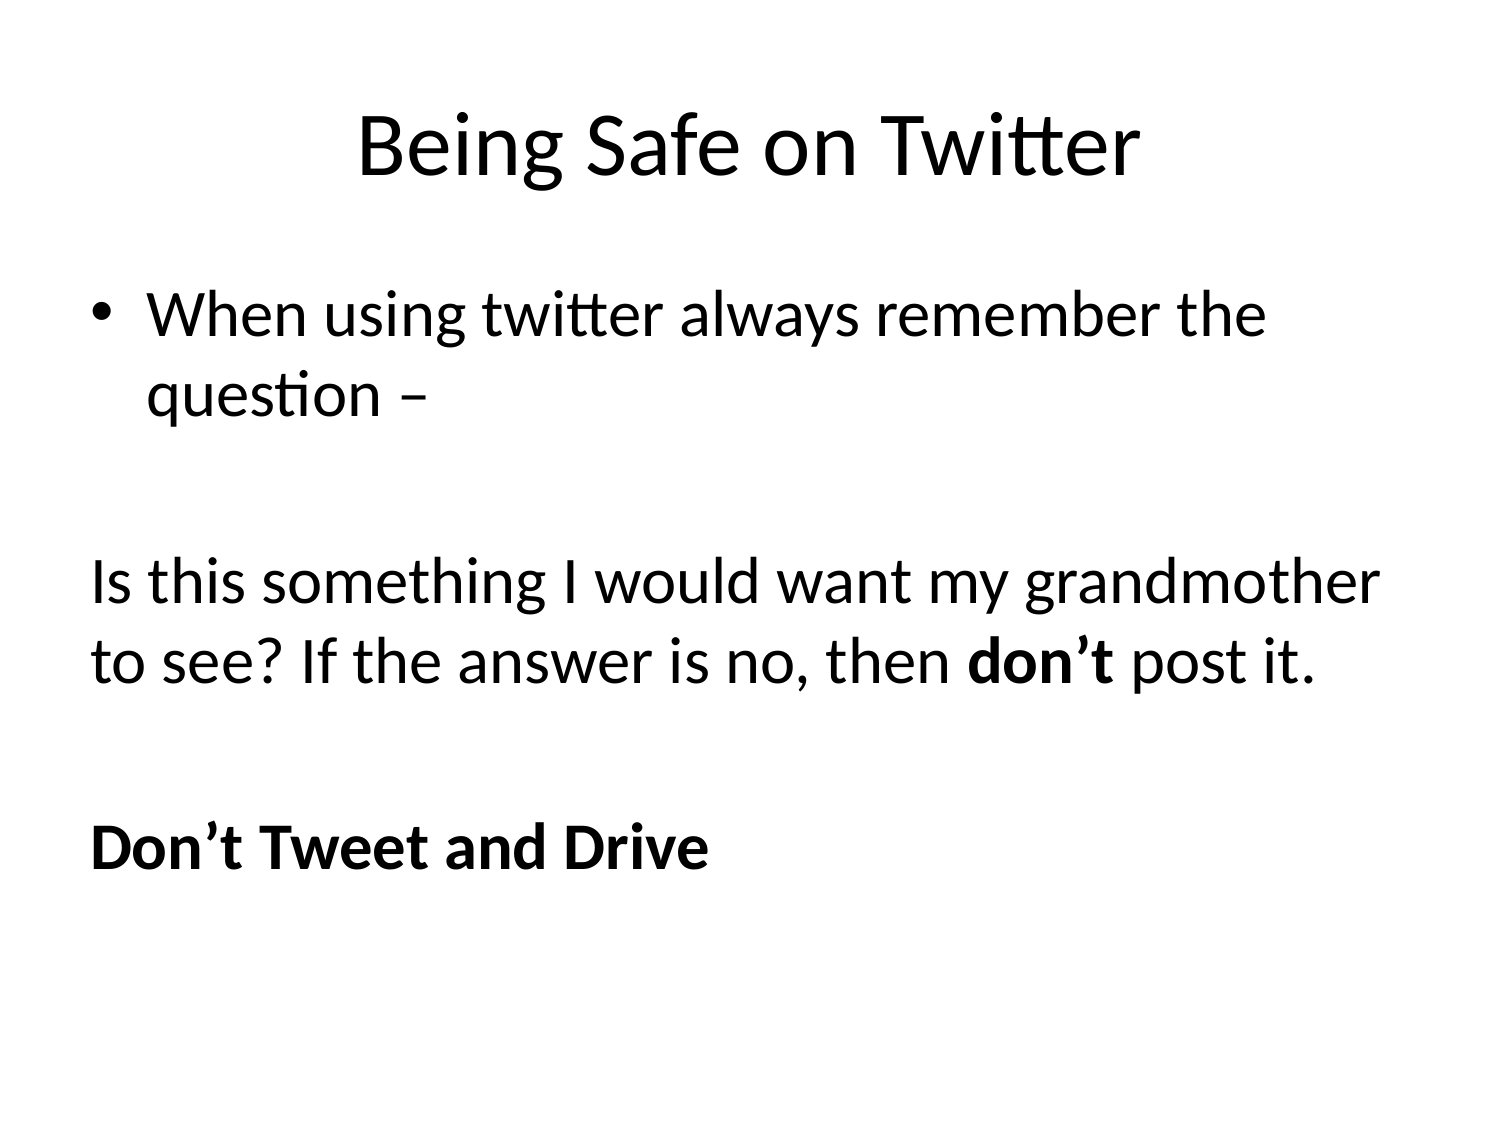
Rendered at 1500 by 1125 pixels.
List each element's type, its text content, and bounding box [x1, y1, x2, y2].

title Being Safe on Twitter [75, 45, 1425, 233]
list When using twitter always remember the question – Is this something I would want my grandmother to see? If the answer is no, then don’t post it. Don’t Tweet and Drive [75, 262, 1425, 1005]
